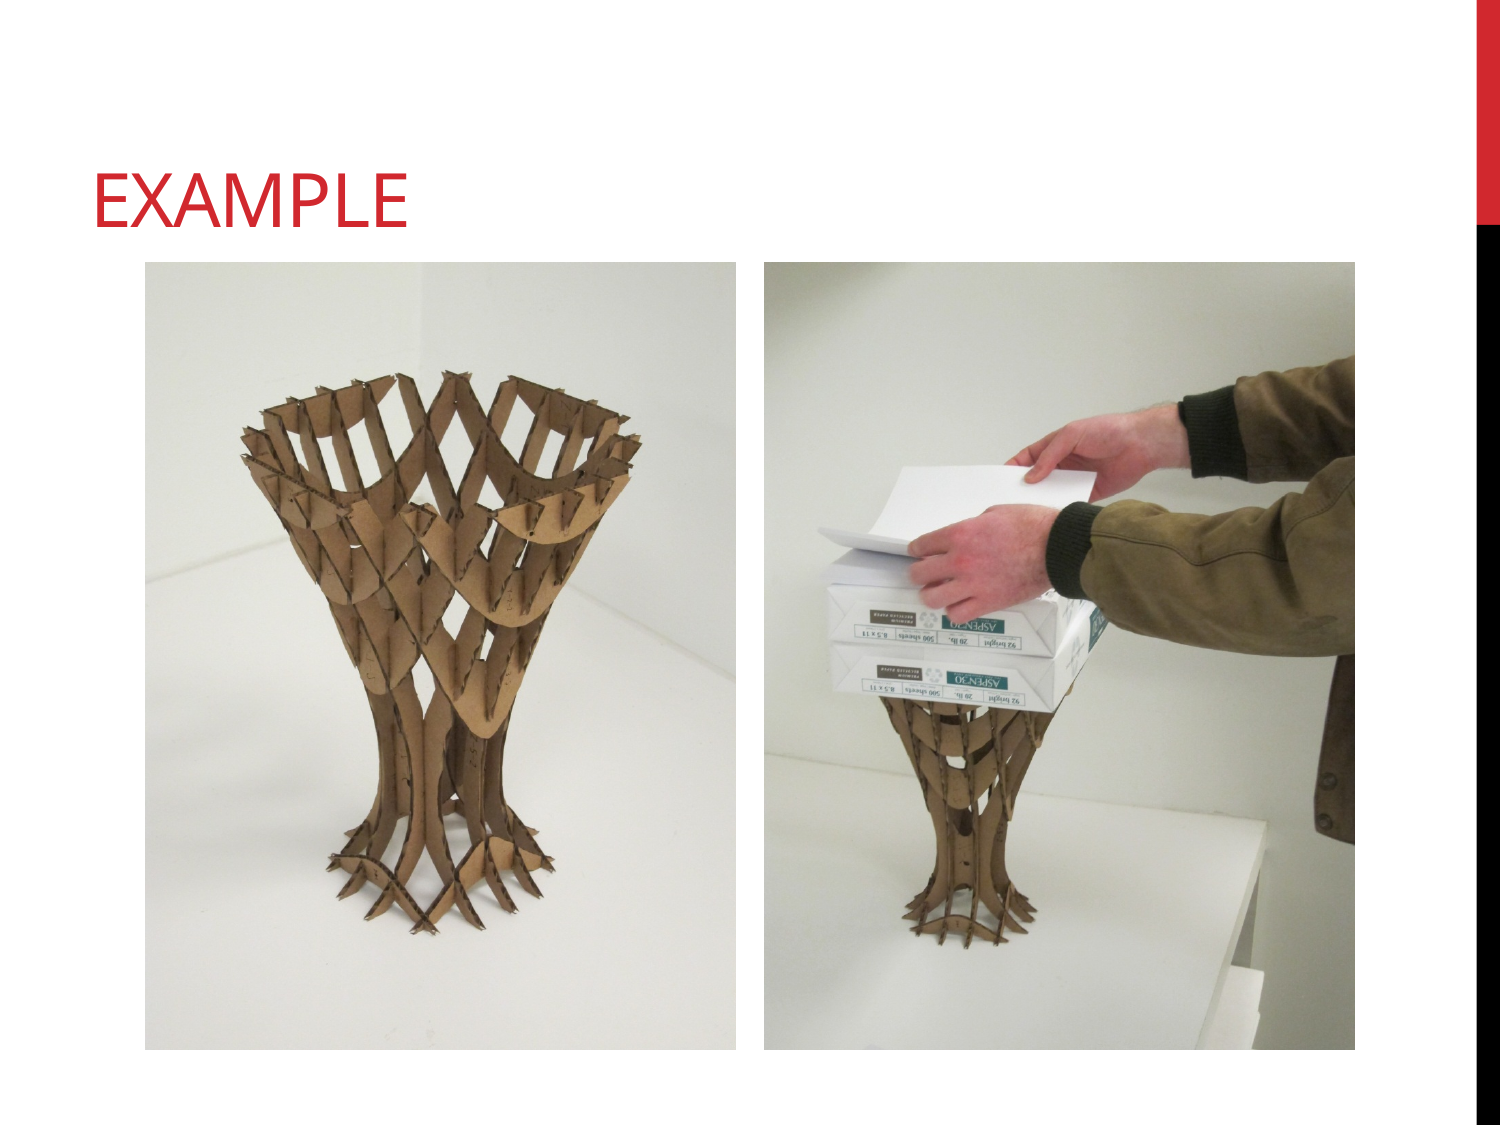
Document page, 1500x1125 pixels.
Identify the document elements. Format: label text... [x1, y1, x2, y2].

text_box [144, 261, 1356, 1051]
title Example [75, 25, 1025, 250]
